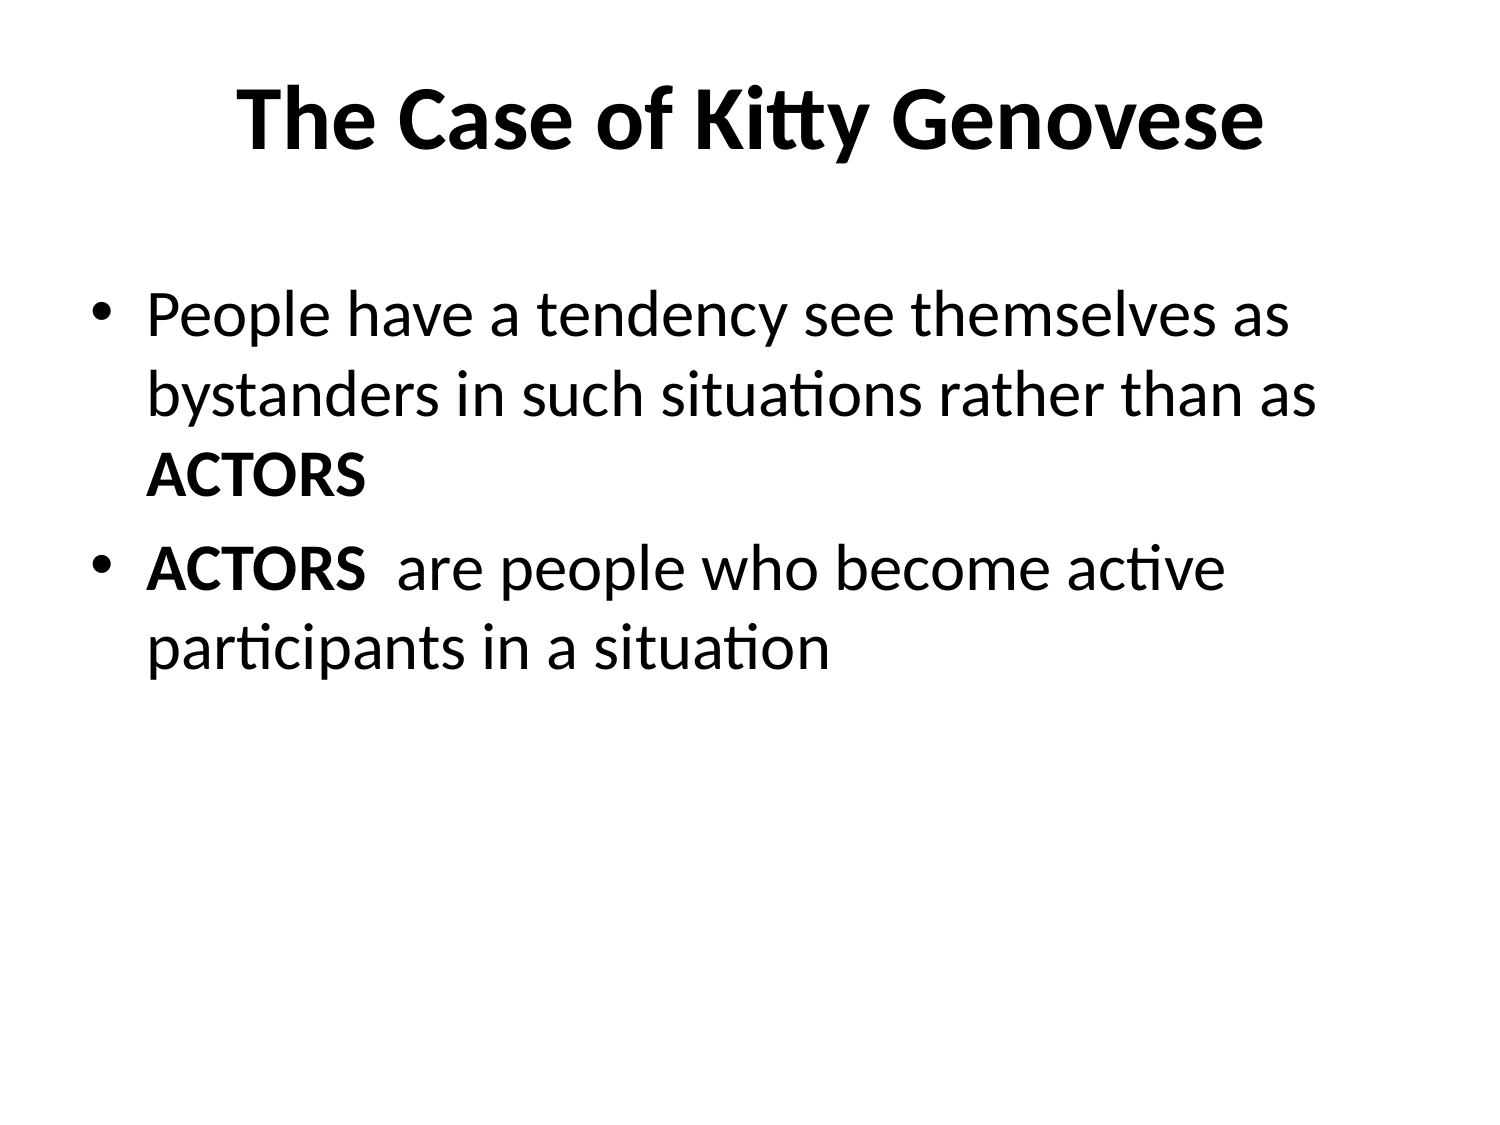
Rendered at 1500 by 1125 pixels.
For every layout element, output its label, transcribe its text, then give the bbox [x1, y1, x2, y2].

list People have a tendency see themselves as bystanders in such situations rather than as ACTORS ACTORS are people who become active participants in a situation [75, 262, 1425, 1005]
title The Case of Kitty Genovese [76, 19, 1427, 207]
